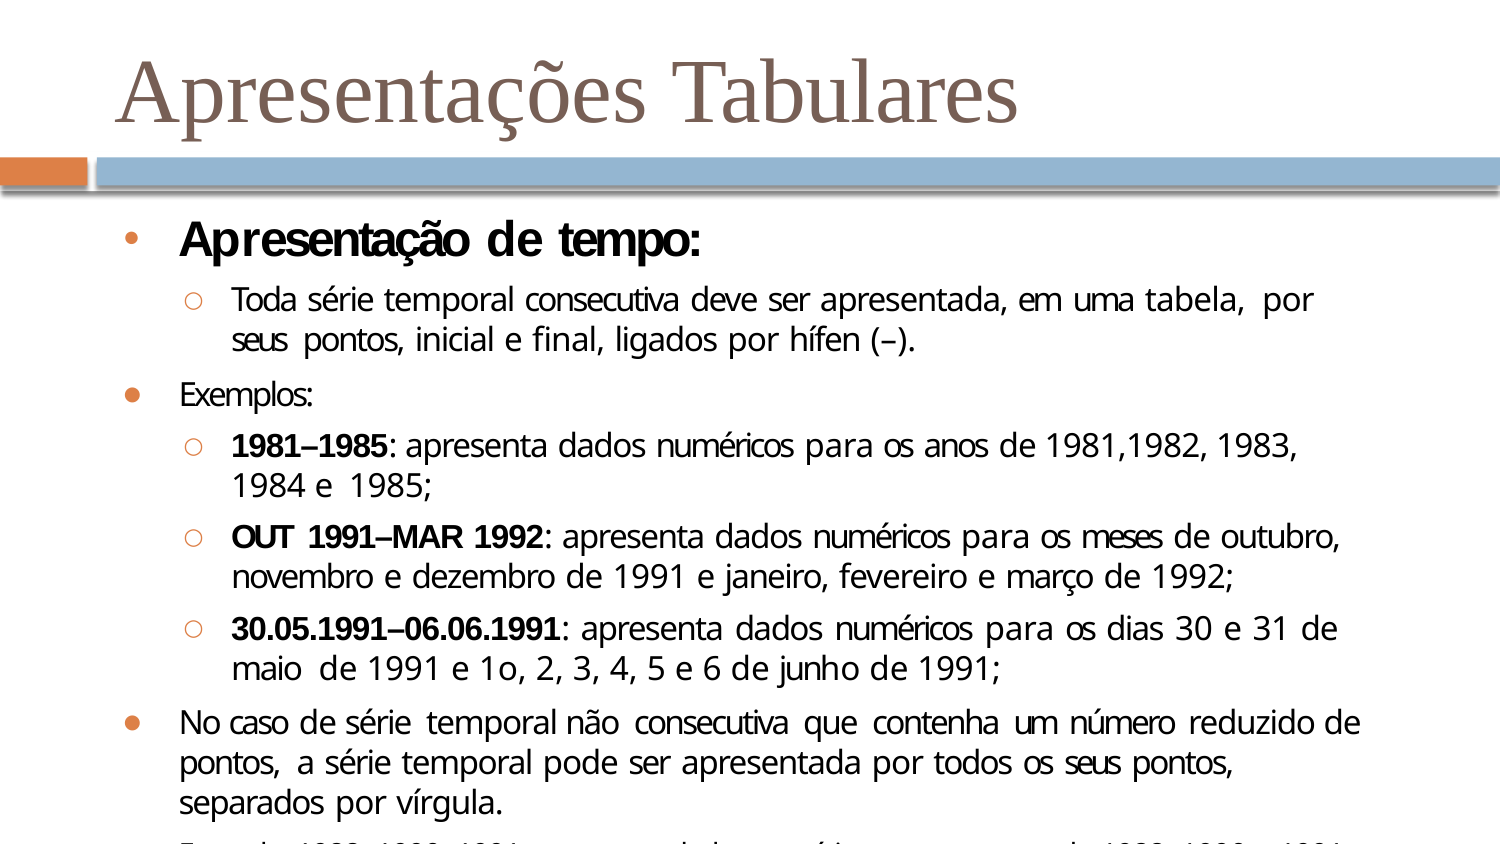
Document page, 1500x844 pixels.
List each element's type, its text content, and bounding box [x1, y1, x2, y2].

text_box Apresentação de tempo: Toda série temporal consecutiva deve ser apresentada, em uma tabela, por seus pontos, inicial e final, ligados por hífen (–). Exemplos: 1981–1985: apresenta dados numéricos para os anos de 1981,1982, 1983, 1984 e 1985; OUT 1991–MAR 1992: apresenta dados numéricos para os meses de outubro, novembro e dezembro de 1991 e janeiro, fevereiro e março de 1992; 30.05.1991–06.06.1991: apresenta dados numéricos para os dias 30 e 31 de maio de 1991 e 1o, 2, 3, 4, 5 e 6 de junho de 1991; No caso de série temporal não consecutiva que contenha um número reduzido de pontos, a série temporal pode ser apresentada por todos os seus pontos, separados por vírgula. Exemplo: 1988, 1990, 1991: apresenta dados numéricos para os anos de 1988, 1990 e 1991. [120, 186, 1373, 844]
picture [1373, 186, 1500, 203]
title Apresentações Tabulares [112, 28, 1027, 172]
picture [0, 156, 120, 203]
